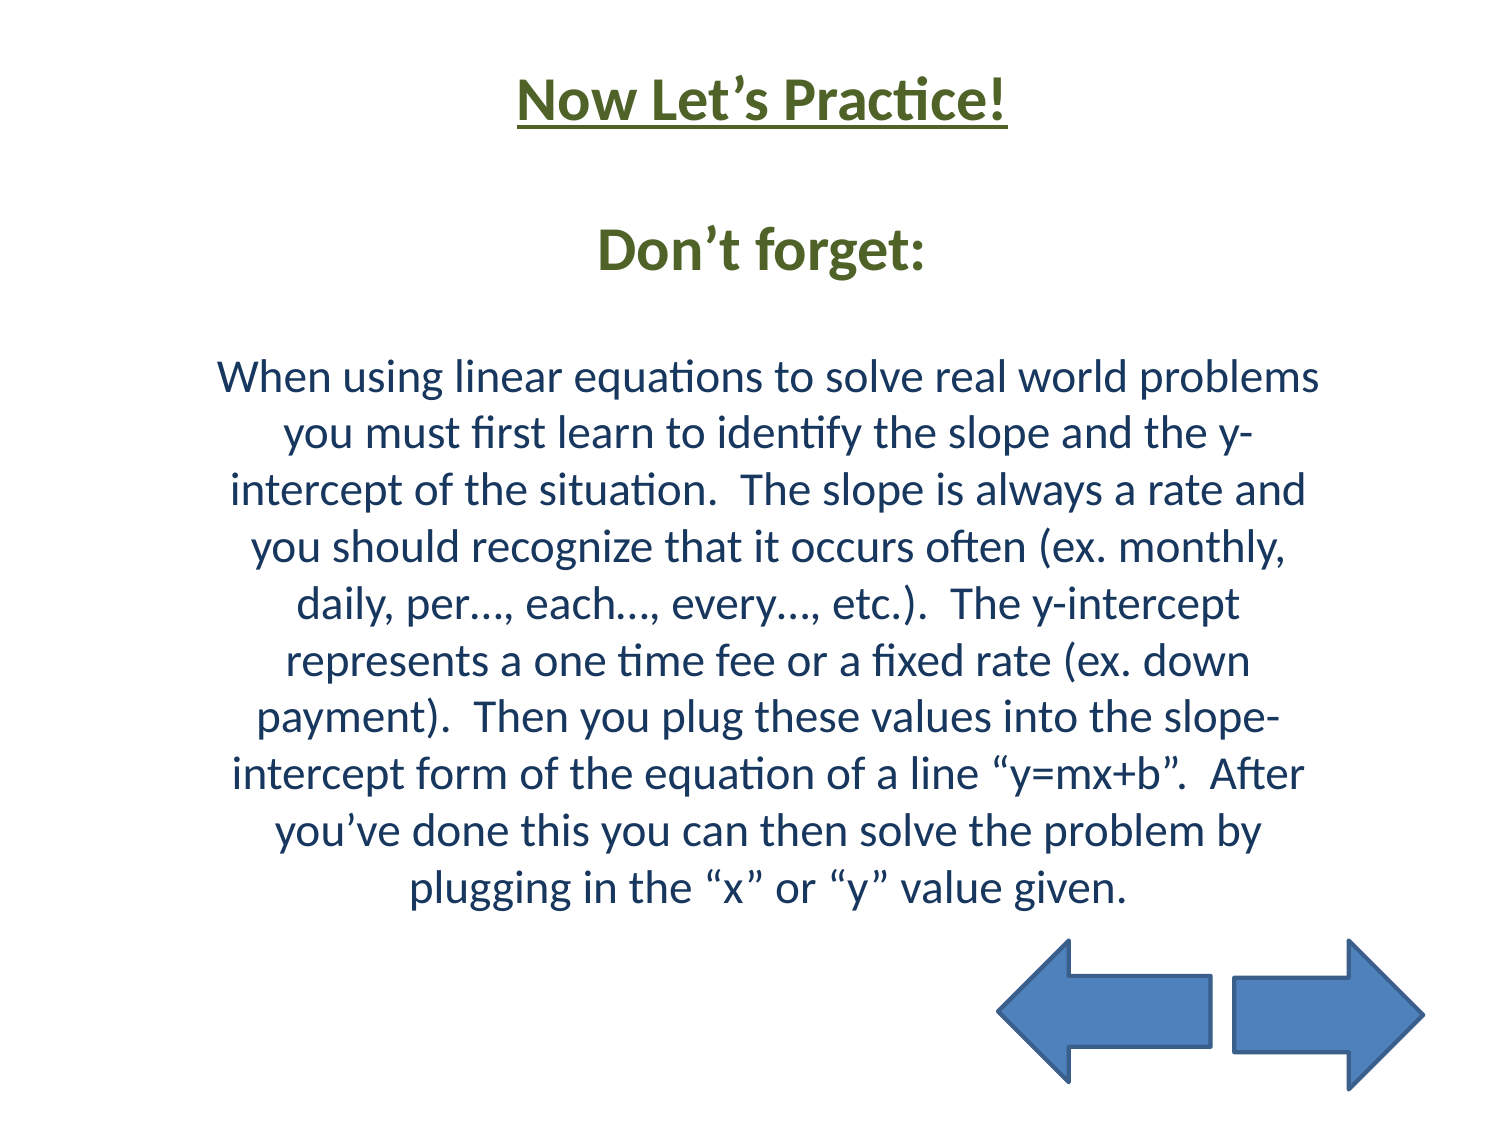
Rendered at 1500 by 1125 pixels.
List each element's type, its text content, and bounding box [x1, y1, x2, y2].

text_box [1232, 938, 1426, 1092]
subtitle When using linear equations to solve real world problems you must first learn to identify the slope and the y-intercept of the situation. The slope is always a rate and you should recognize that it occurs often (ex. monthly, daily, per…, each…, every…, etc.). The y-intercept represents a one time fee or a fixed rate (ex. down payment). Then you plug these values into the slope-intercept form of the equation of a line “y=mx+b”. After you’ve done this you can then solve the problem by plugging in the “x” or “y” value given. [187, 337, 1350, 925]
text_box [995, 938, 1213, 1085]
title Now Let’s Practice! Don’t forget: [125, 50, 1400, 292]
